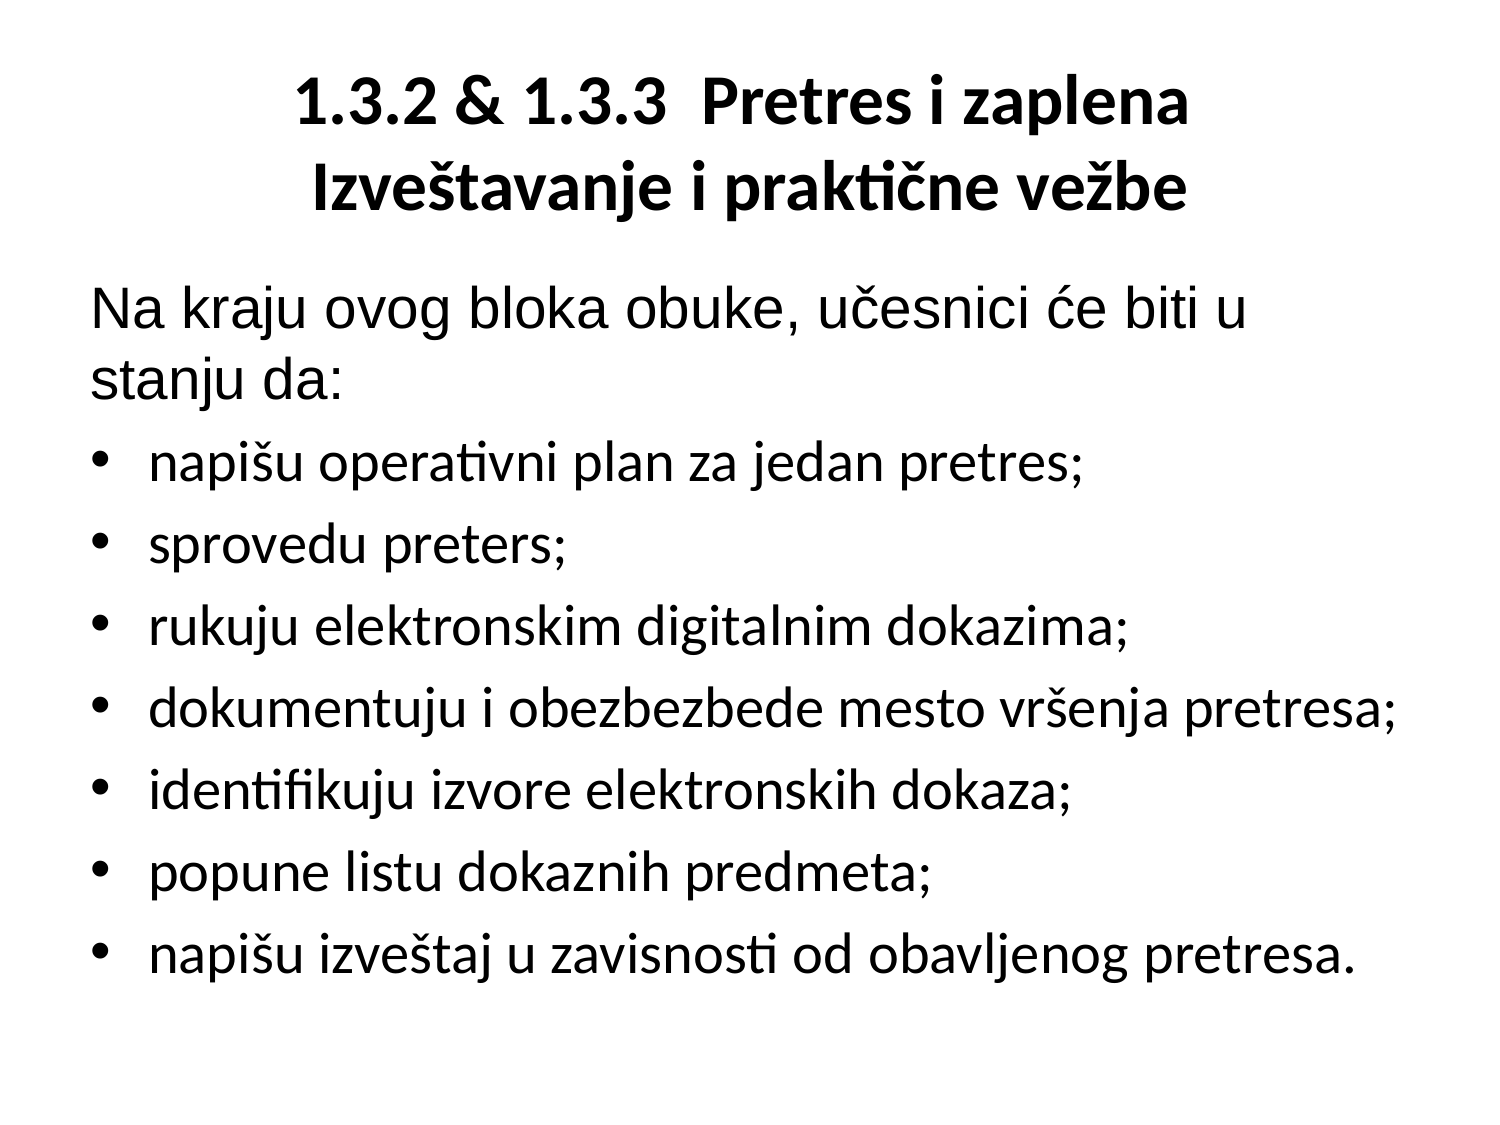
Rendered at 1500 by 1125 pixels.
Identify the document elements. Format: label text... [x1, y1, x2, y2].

list Na kraju ovog bloka obuke, učesnici će biti u stanju da: napišu operativni plan za jedan pretres; sprovedu preters; rukuju elektronskim digitalnim dokazima; dokumentuju i obezbezbede mesto vršenja pretresa; identifikuju izvore elektronskih dokaza; popune listu dokaznih predmeta; napišu izveštaj u zavisnosti od obavljenog pretresa. [74, 262, 1426, 1006]
title 1.3.2 & 1.3.3 Pretres i zaplena Izveštavanje i praktične vežbe [74, 44, 1426, 233]
